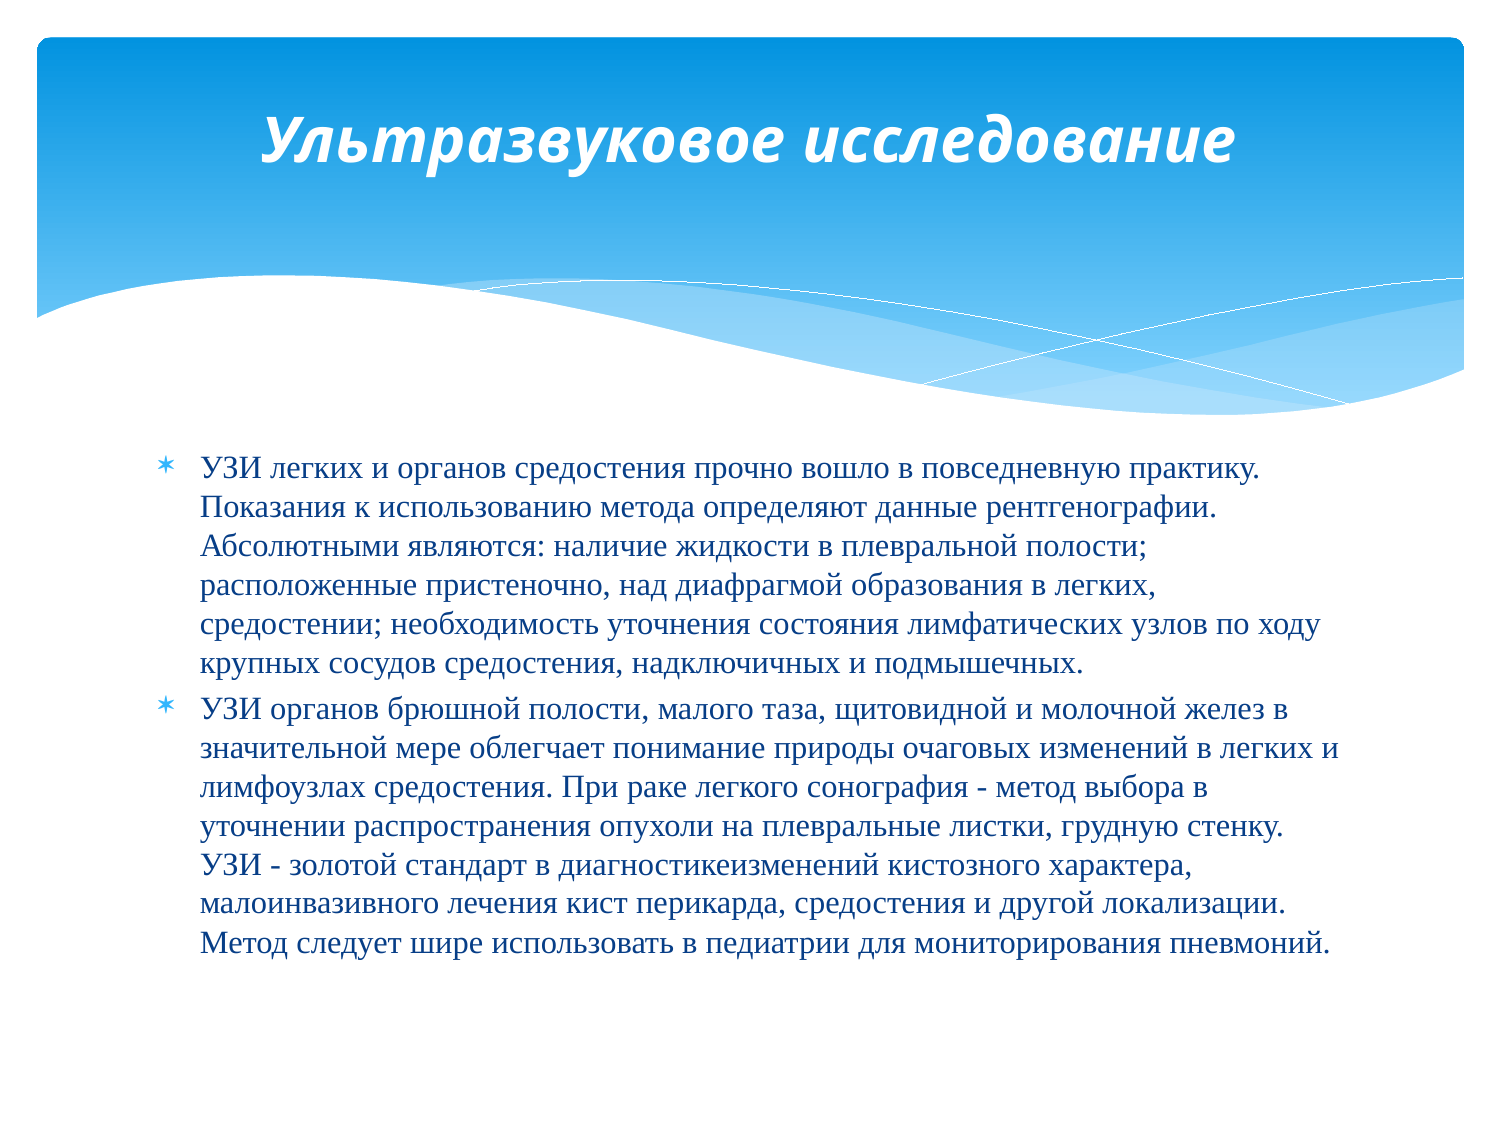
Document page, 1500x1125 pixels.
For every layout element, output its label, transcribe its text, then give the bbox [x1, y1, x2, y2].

list УЗИ легких и органов средостения прочно вошло в повседневную практику. Показания к использованию метода определяют данные рентгенографии. Абсолютными являются: наличие жидкости в плевральной полости; расположенные пристеночно, над диафрагмой образования в легких, средостении; необходимость уточнения состояния лимфатических узлов по ходу крупных сосудов средостения, надключичных и подмышечных. УЗИ органов брюшной полости, малого таза, щитовидной и молочной желез в значительной мере облегчает понимание природы очаговых изменений в легких и лимфоузлах средостения. При раке легкого сонография - метод выбора в уточнении распространения опухоли на плевральные листки, грудную стенку. УЗИ - золотой стандарт в диагностикеизменений кистозного характера, малоинвазивного лечения кист перикарда, средостения и другой локализации. Метод следует шире использовать в педиатрии для мониторирования пневмоний. [143, 438, 1359, 1005]
title Ультразвуковое исследование [75, 90, 1425, 261]
